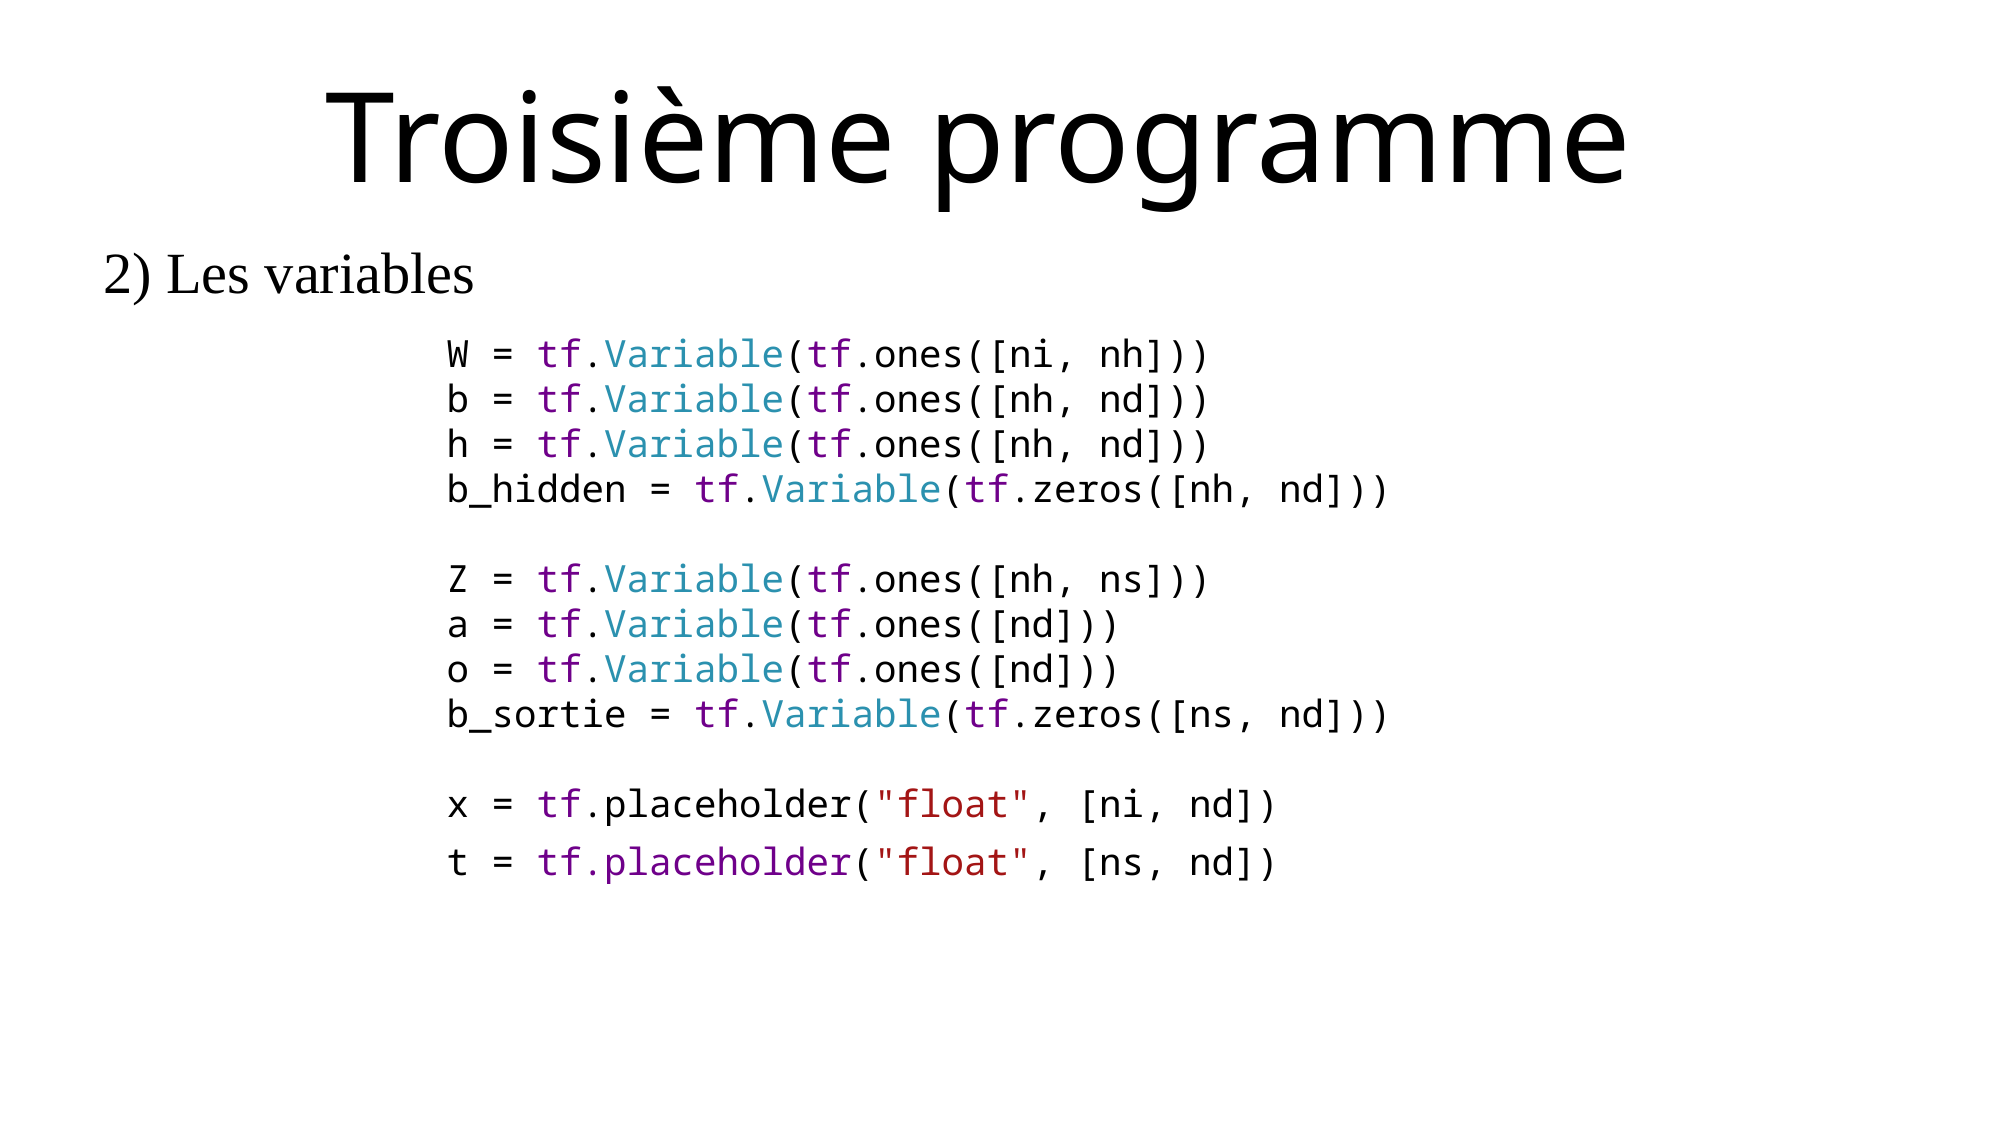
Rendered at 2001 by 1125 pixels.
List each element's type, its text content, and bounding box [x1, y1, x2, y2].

text_box Troisième programme [116, 0, 1842, 218]
text_box W = tf.Variable(tf.ones([ni, nh])) b = tf.Variable(tf.ones([nh, nd])) h = tf.Variable(tf.ones([nh, nd])) b_hidden = tf.Variable(tf.zeros([nh, nd])) Z = tf.Variable(tf.ones([nh, ns])) a = tf.Variable(tf.ones([nd])) o = tf.Variable(tf.ones([nd])) b_sortie = tf.Variable(tf.zeros([ns, nd])) x = tf.placeholder("float", [ni, nd]) t = tf.placeholder("float", [ns, nd]) [431, 323, 1432, 891]
text_box 2) Les variables [88, 227, 1089, 313]
